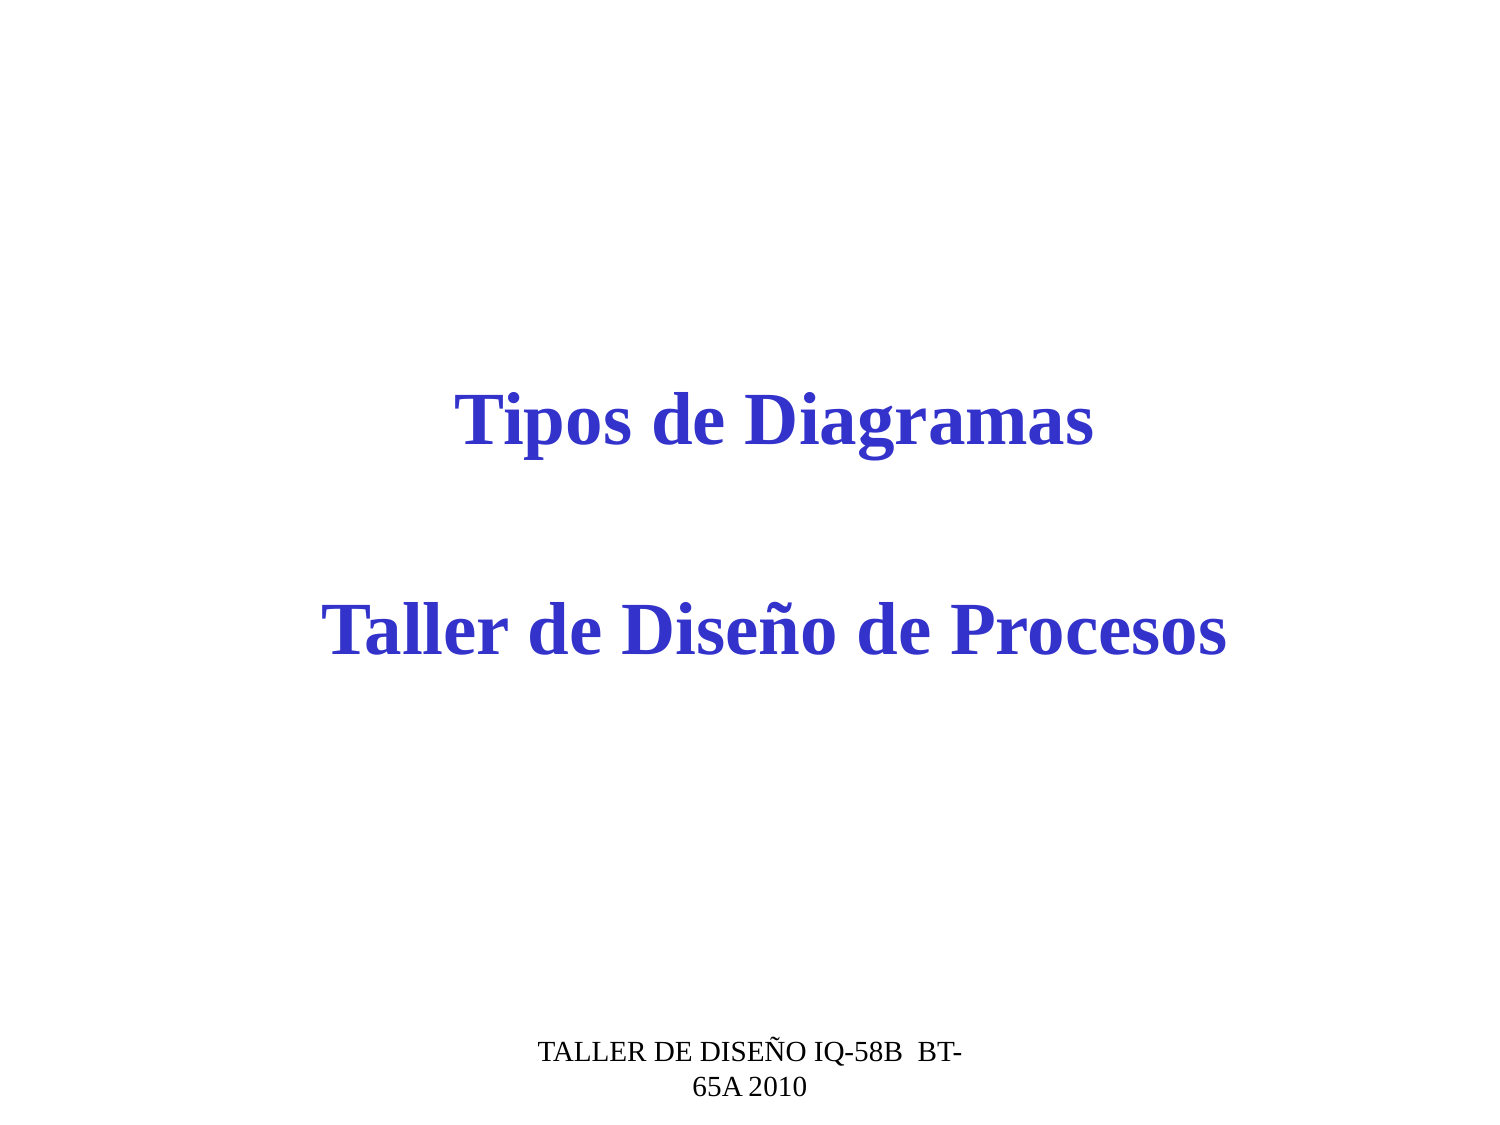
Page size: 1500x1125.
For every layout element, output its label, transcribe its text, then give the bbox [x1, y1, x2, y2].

footer TALLER DE DISEÑO IQ-58B BT-65A 2010 [512, 1024, 988, 1101]
text_box Tipos de Diagramas Taller de Diseño de Procesos [0, 362, 1450, 563]
